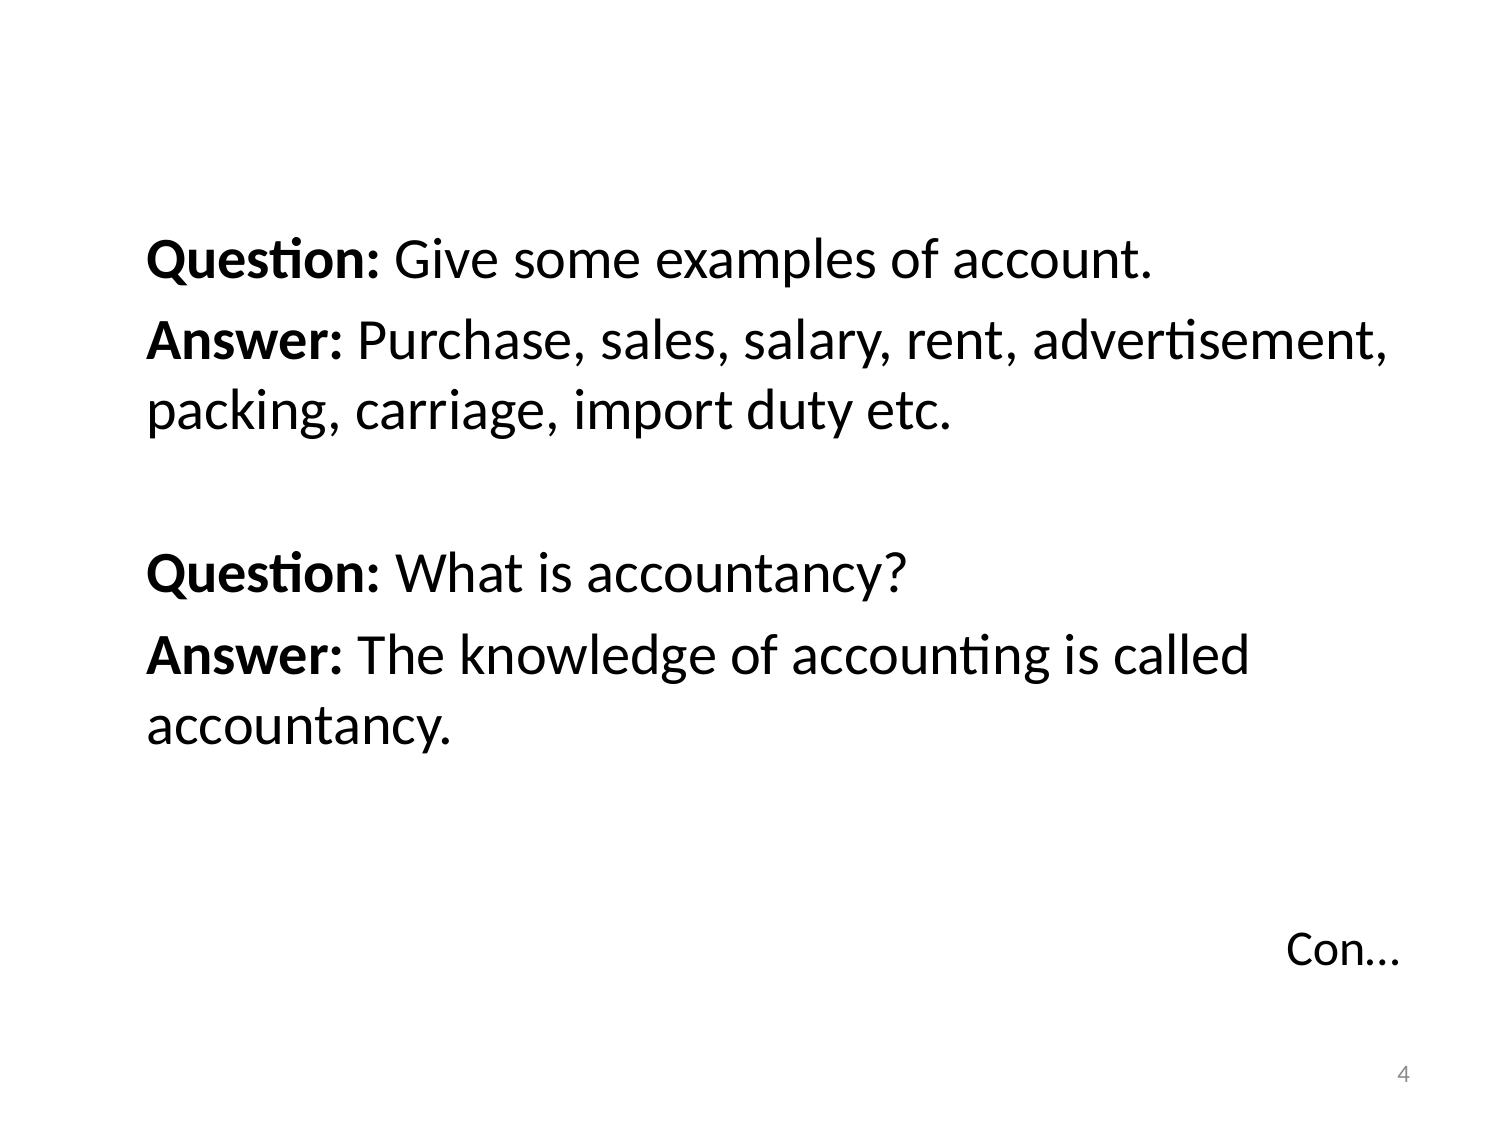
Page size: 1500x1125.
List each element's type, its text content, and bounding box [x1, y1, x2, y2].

list Question: Give some examples of account. Answer: Purchase, sales, salary, rent, advertisement, packing, carriage, import duty etc. Question: What is accountancy? Answer: The knowledge of accounting is called accountancy. Con… [75, 212, 1425, 1063]
slide_number 4 [1074, 1042, 1425, 1103]
